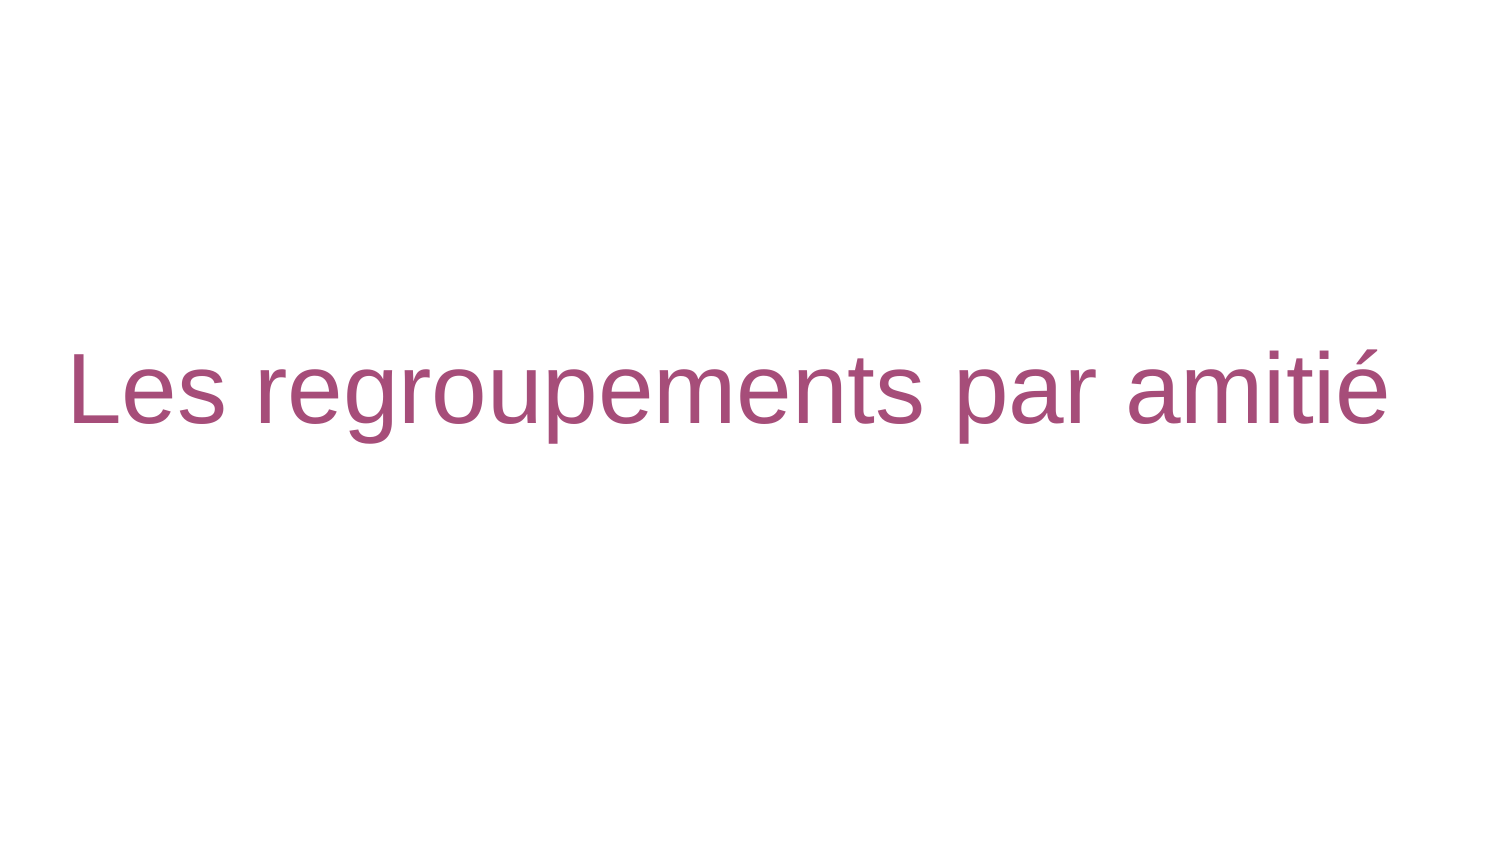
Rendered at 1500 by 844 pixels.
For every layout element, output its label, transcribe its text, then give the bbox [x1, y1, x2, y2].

list Les regroupements par amitié [51, 189, 1449, 750]
